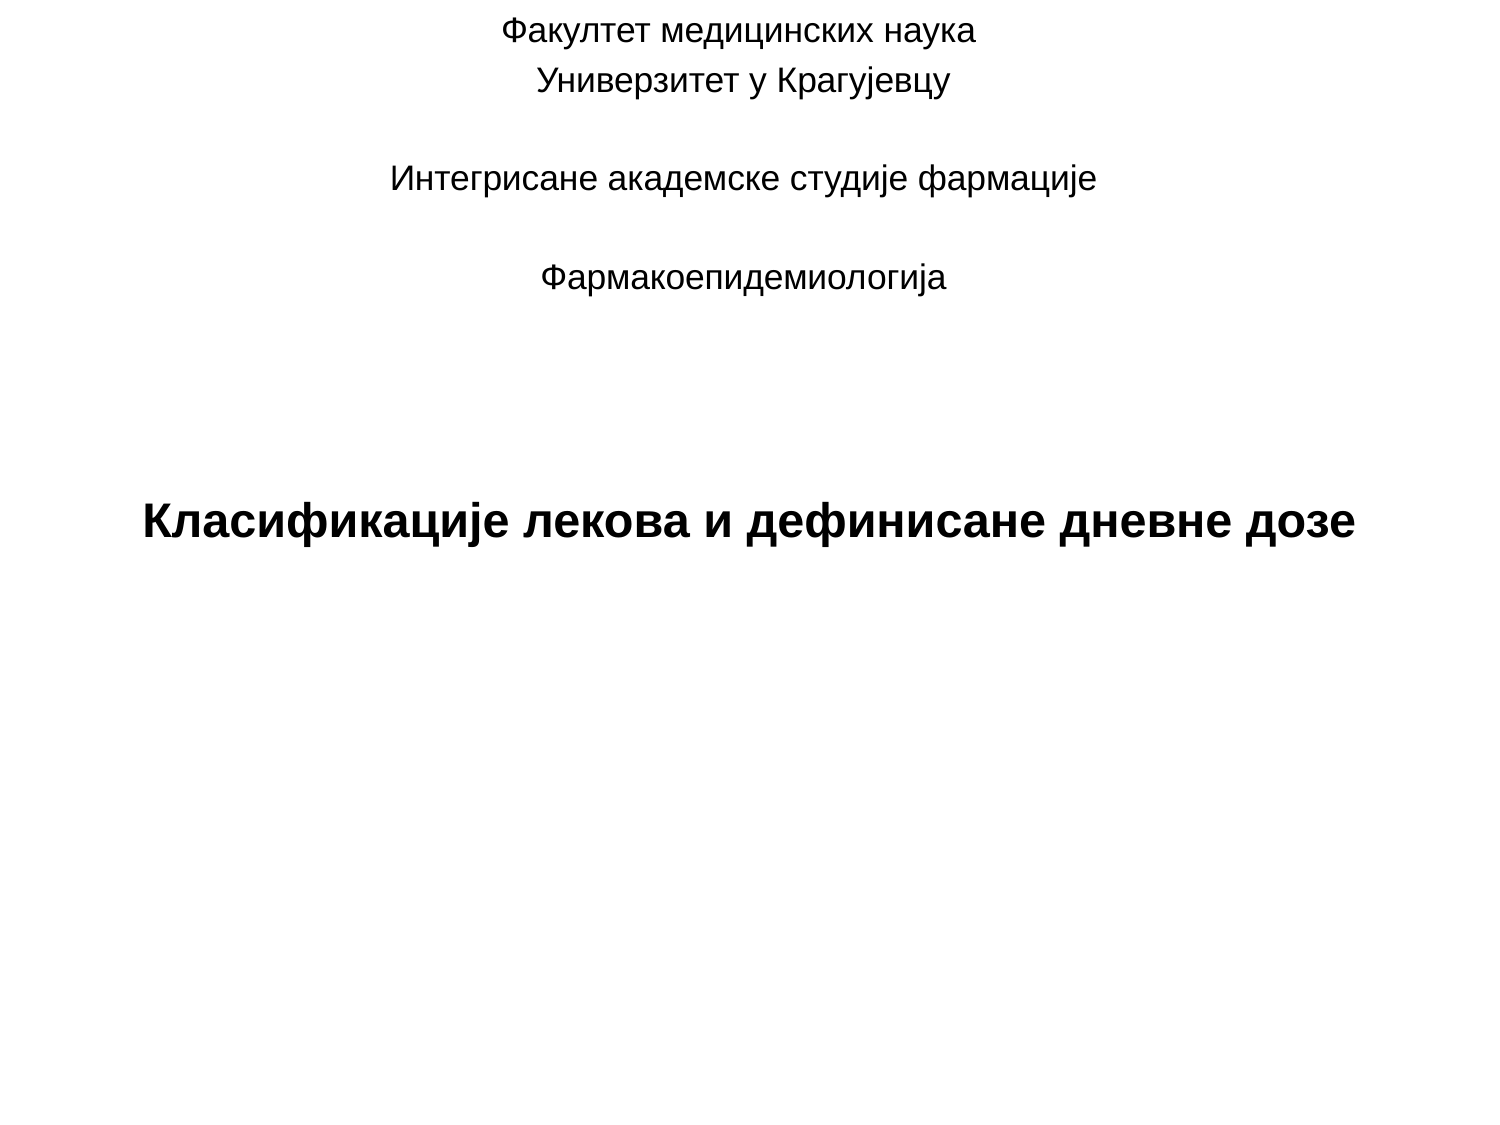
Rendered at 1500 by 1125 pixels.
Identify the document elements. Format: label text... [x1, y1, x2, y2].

title Класификације лекова и дефинисане дневне дозе [112, 397, 1388, 639]
text_box Факултет медицинских наука Универзитет у Крагујевцу Интегрисане академске студије фармације Фармакоепидемиологија [218, 0, 1269, 308]
